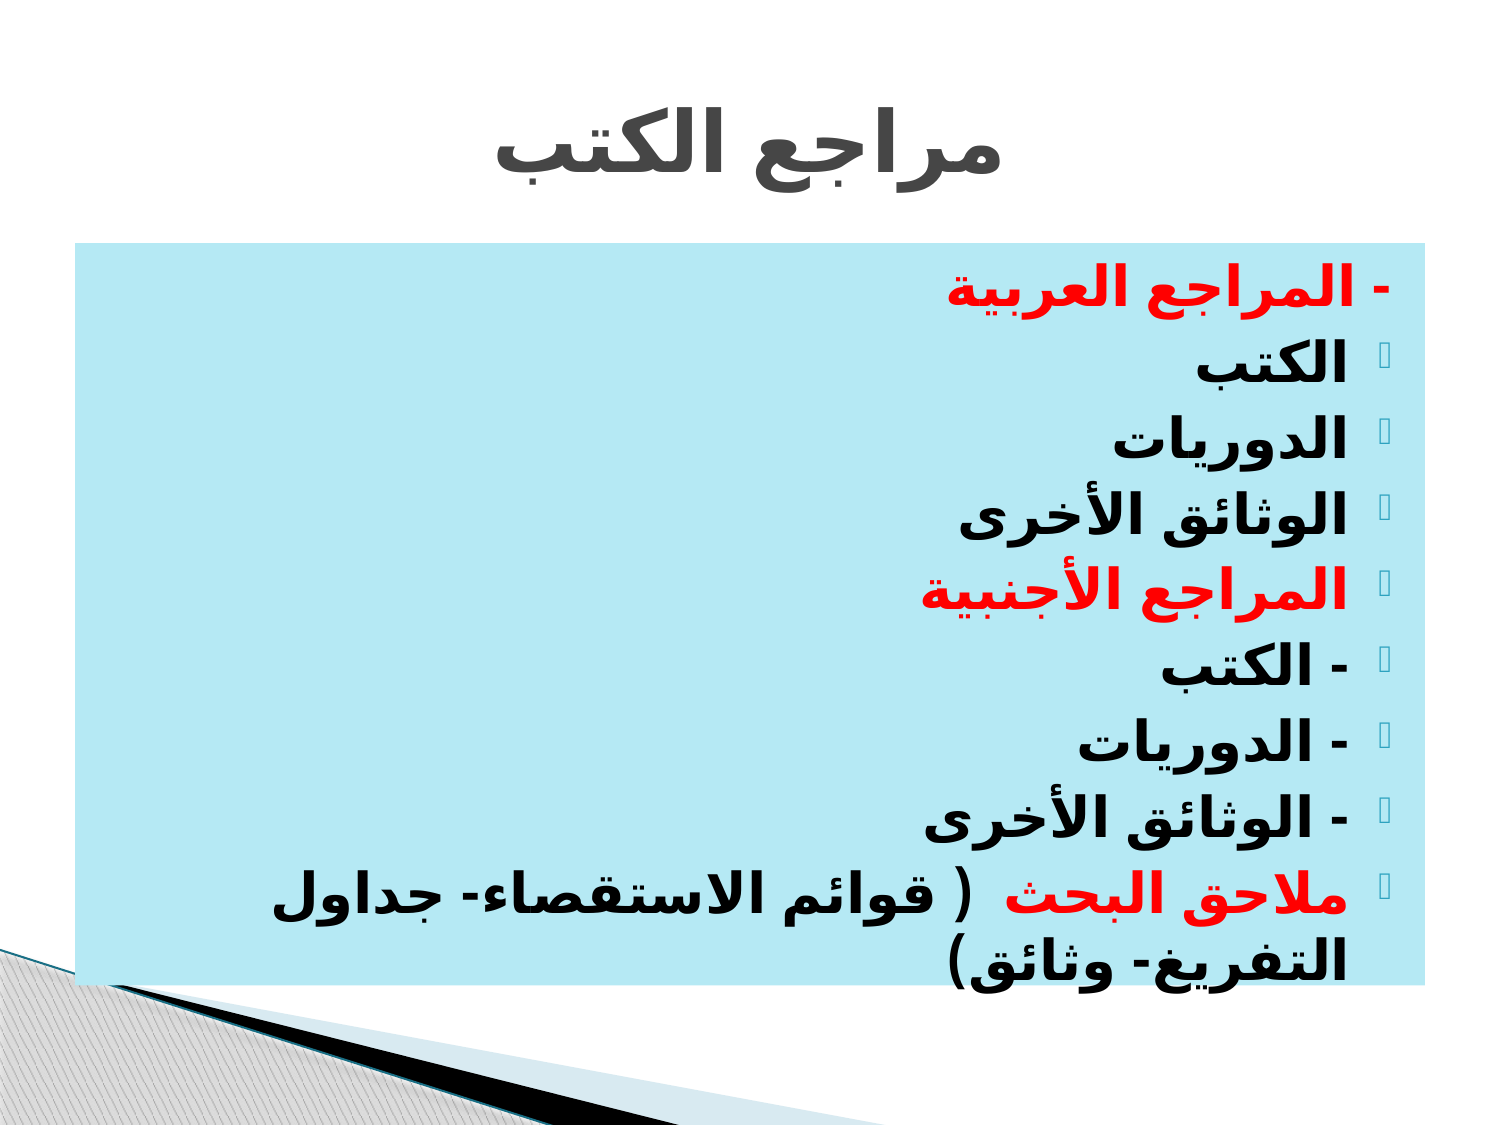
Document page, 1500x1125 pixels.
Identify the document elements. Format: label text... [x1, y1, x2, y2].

list - المراجع العربية الكتب الدوريات الوثائق الأخرى المراجع الأجنبية - الكتب - الدوريات - الوثائق الأخرى ملاحق البحث ( قوائم الاستقصاء- جداول التفريغ- وثائق) [75, 243, 1425, 986]
title مراجع الكتب [75, 45, 1425, 233]
